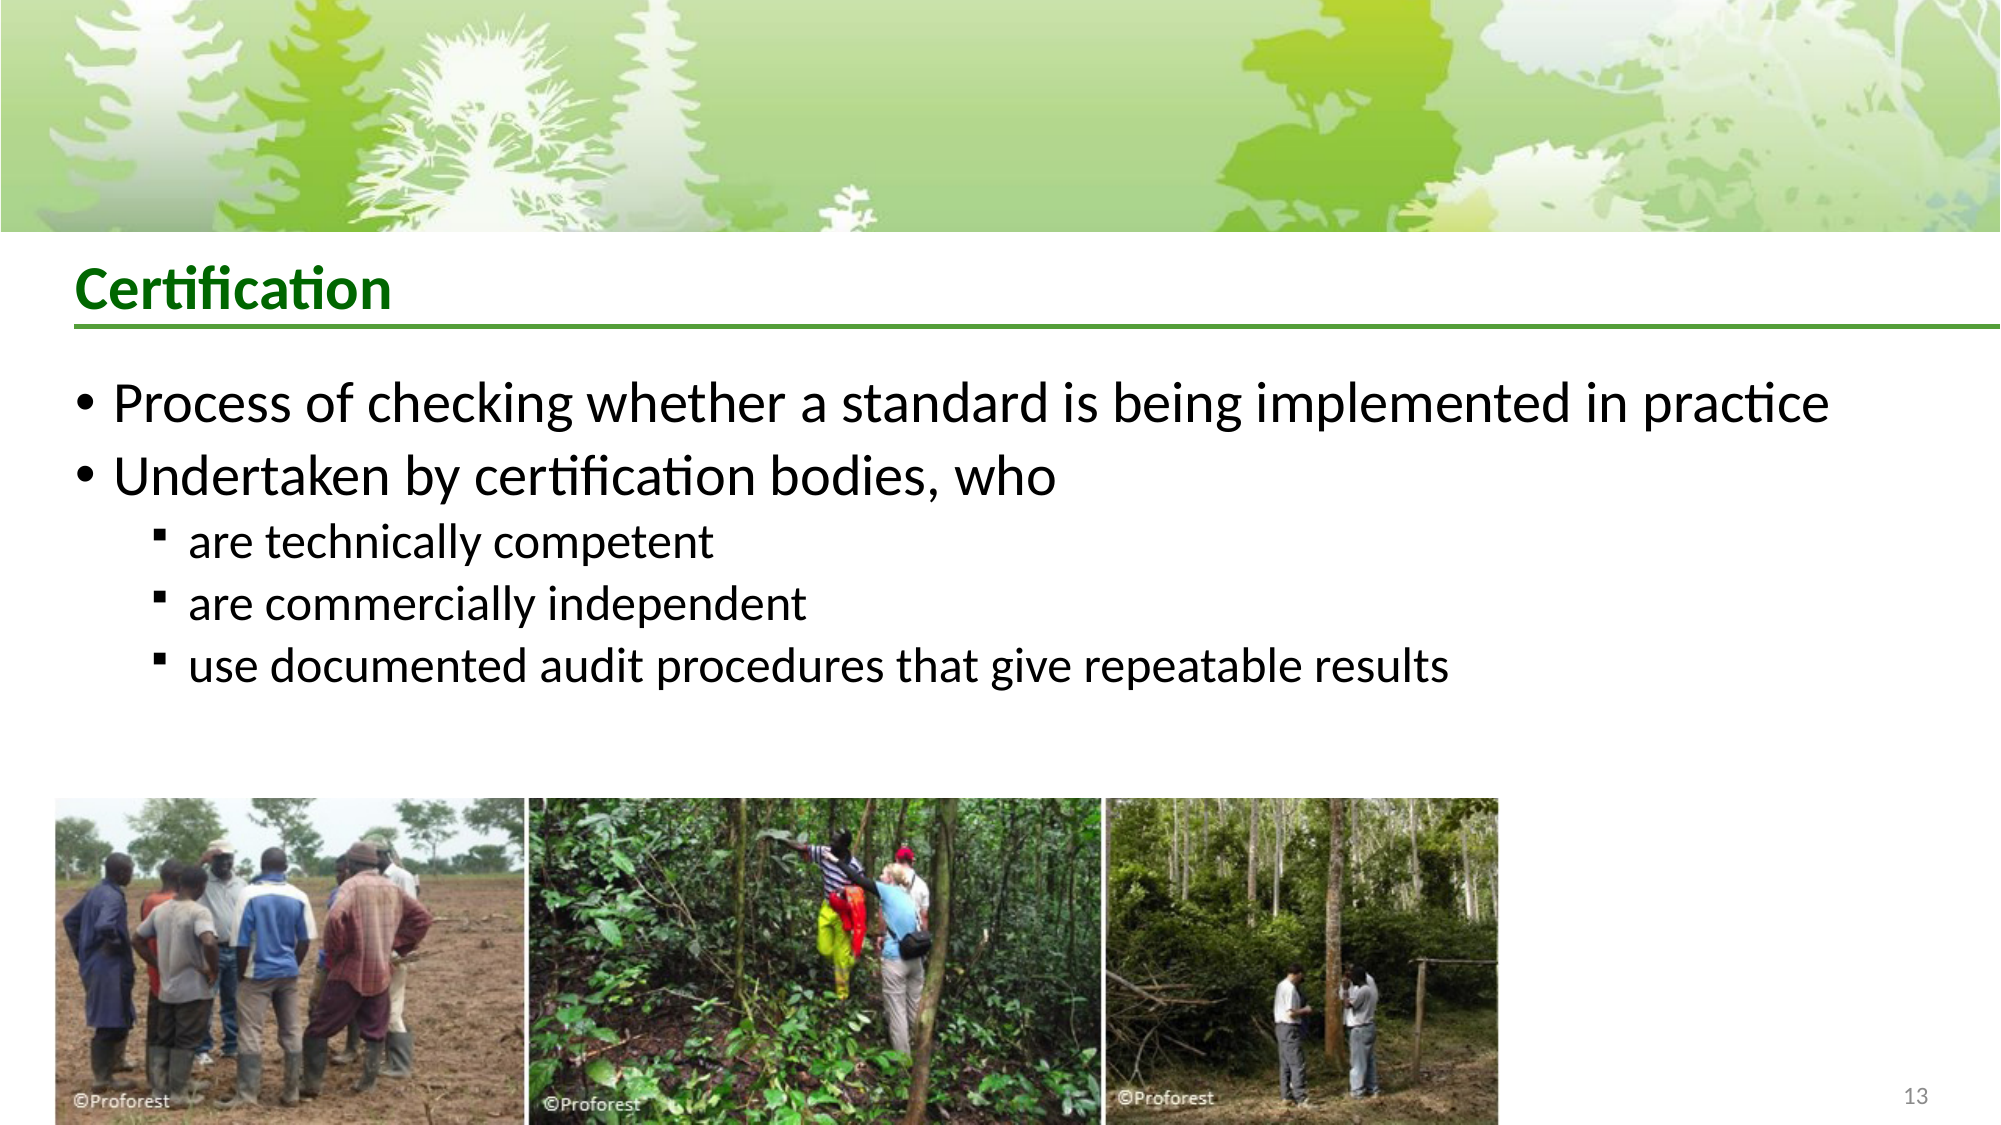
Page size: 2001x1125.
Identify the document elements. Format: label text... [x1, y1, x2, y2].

picture [0, 0, 2000, 232]
picture [54, 798, 1500, 1125]
title Certification [60, 173, 1411, 362]
list Process of checking whether a standard is being implemented in practice Undertaken by certification bodies, who are technically competent are commercially independent use documented audit procedures that give repeatable results [60, 362, 1916, 1065]
slide_number 13 [1500, 1065, 1944, 1125]
